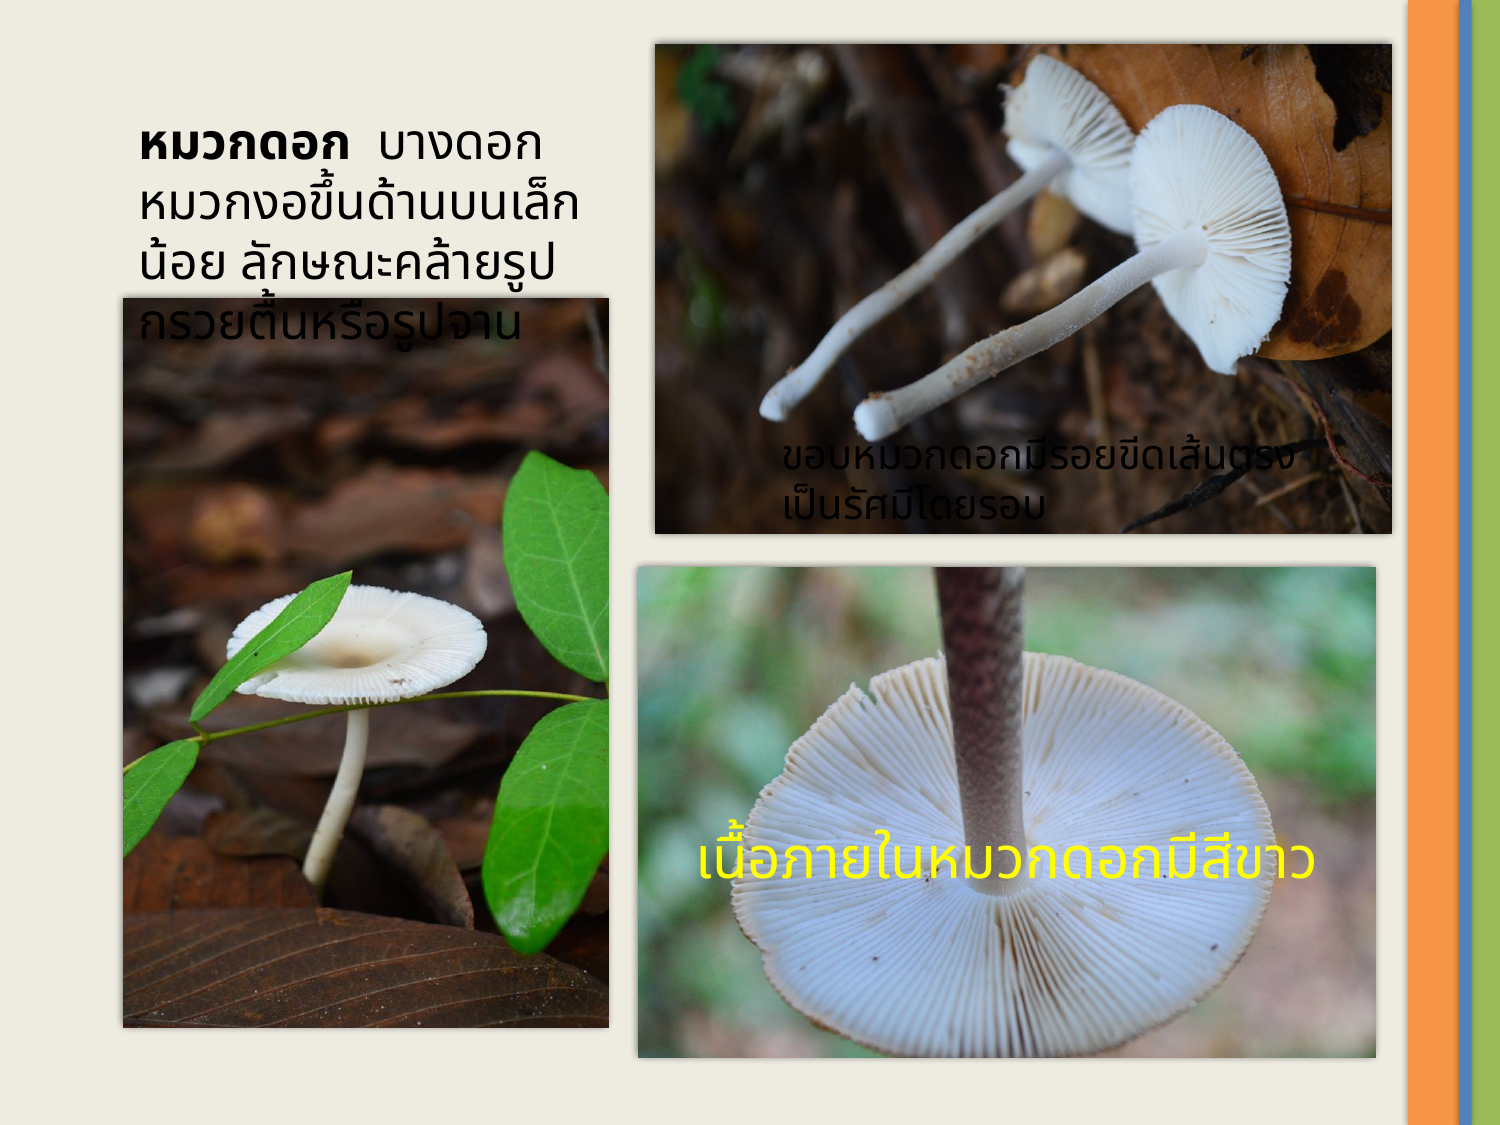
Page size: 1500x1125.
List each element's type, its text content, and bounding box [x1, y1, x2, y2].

picture [123, 298, 609, 1028]
picture [638, 567, 1376, 1058]
text_box หมวกดอก บางดอกหมวกงอขึ้นด้านบนเล็กน้อย ลักษณะคล้ายรูปกรวยตื้นหรือรูปจาน [123, 101, 621, 357]
picture [655, 43, 1393, 535]
